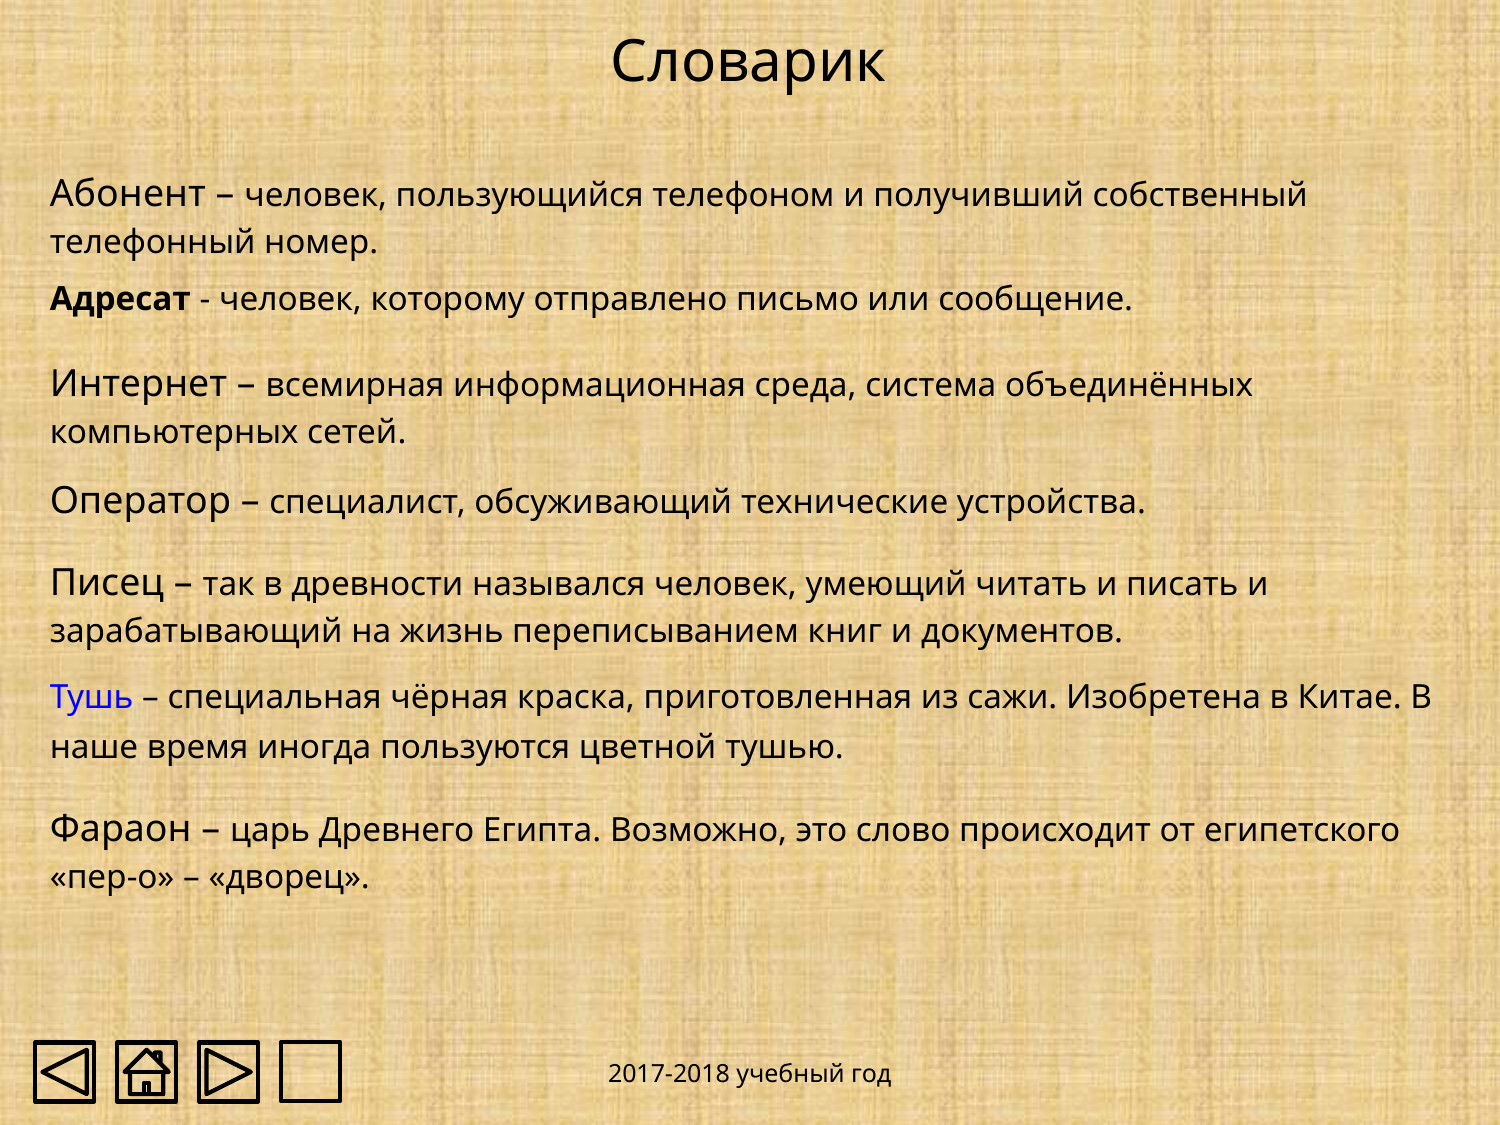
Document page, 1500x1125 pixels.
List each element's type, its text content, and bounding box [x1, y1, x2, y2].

text_box Тушь – специальная чёрная краска, приготовленная из сажи. Изобретена в Китае. В наше время иногда пользуются цветной тушью. [35, 667, 1477, 773]
text_box [197, 1040, 260, 1104]
text_box [279, 1040, 342, 1103]
text_box [115, 1040, 178, 1104]
picture [0, 0, 1500, 1125]
text_box Абонент – человек, пользующийся телефоном и получивший собственный телефонный номер. [35, 161, 1477, 268]
text_box Адресат - человек, которому отправлено письмо или сообщение. [35, 269, 1477, 330]
list Словарик [71, 11, 1442, 106]
text_box [33, 1040, 96, 1104]
text_box Интернет – всемирная информационная среда, система объединённых компьютерных сетей. [35, 351, 1477, 458]
text_box Оператор – специалист, обсуживающий технические устройства. [35, 468, 1477, 535]
text_box Писец – так в древности назывался человек, умеющий читать и писать и зарабатывающий на жизнь переписыванием книг и документов. [35, 550, 1477, 657]
footer 2017-2018 учебный год [512, 1042, 988, 1103]
text_box Фараон – царь Древнего Египта. Возможно, это слово происходит от египетского «пер-о» – «дворец». [35, 796, 1477, 903]
